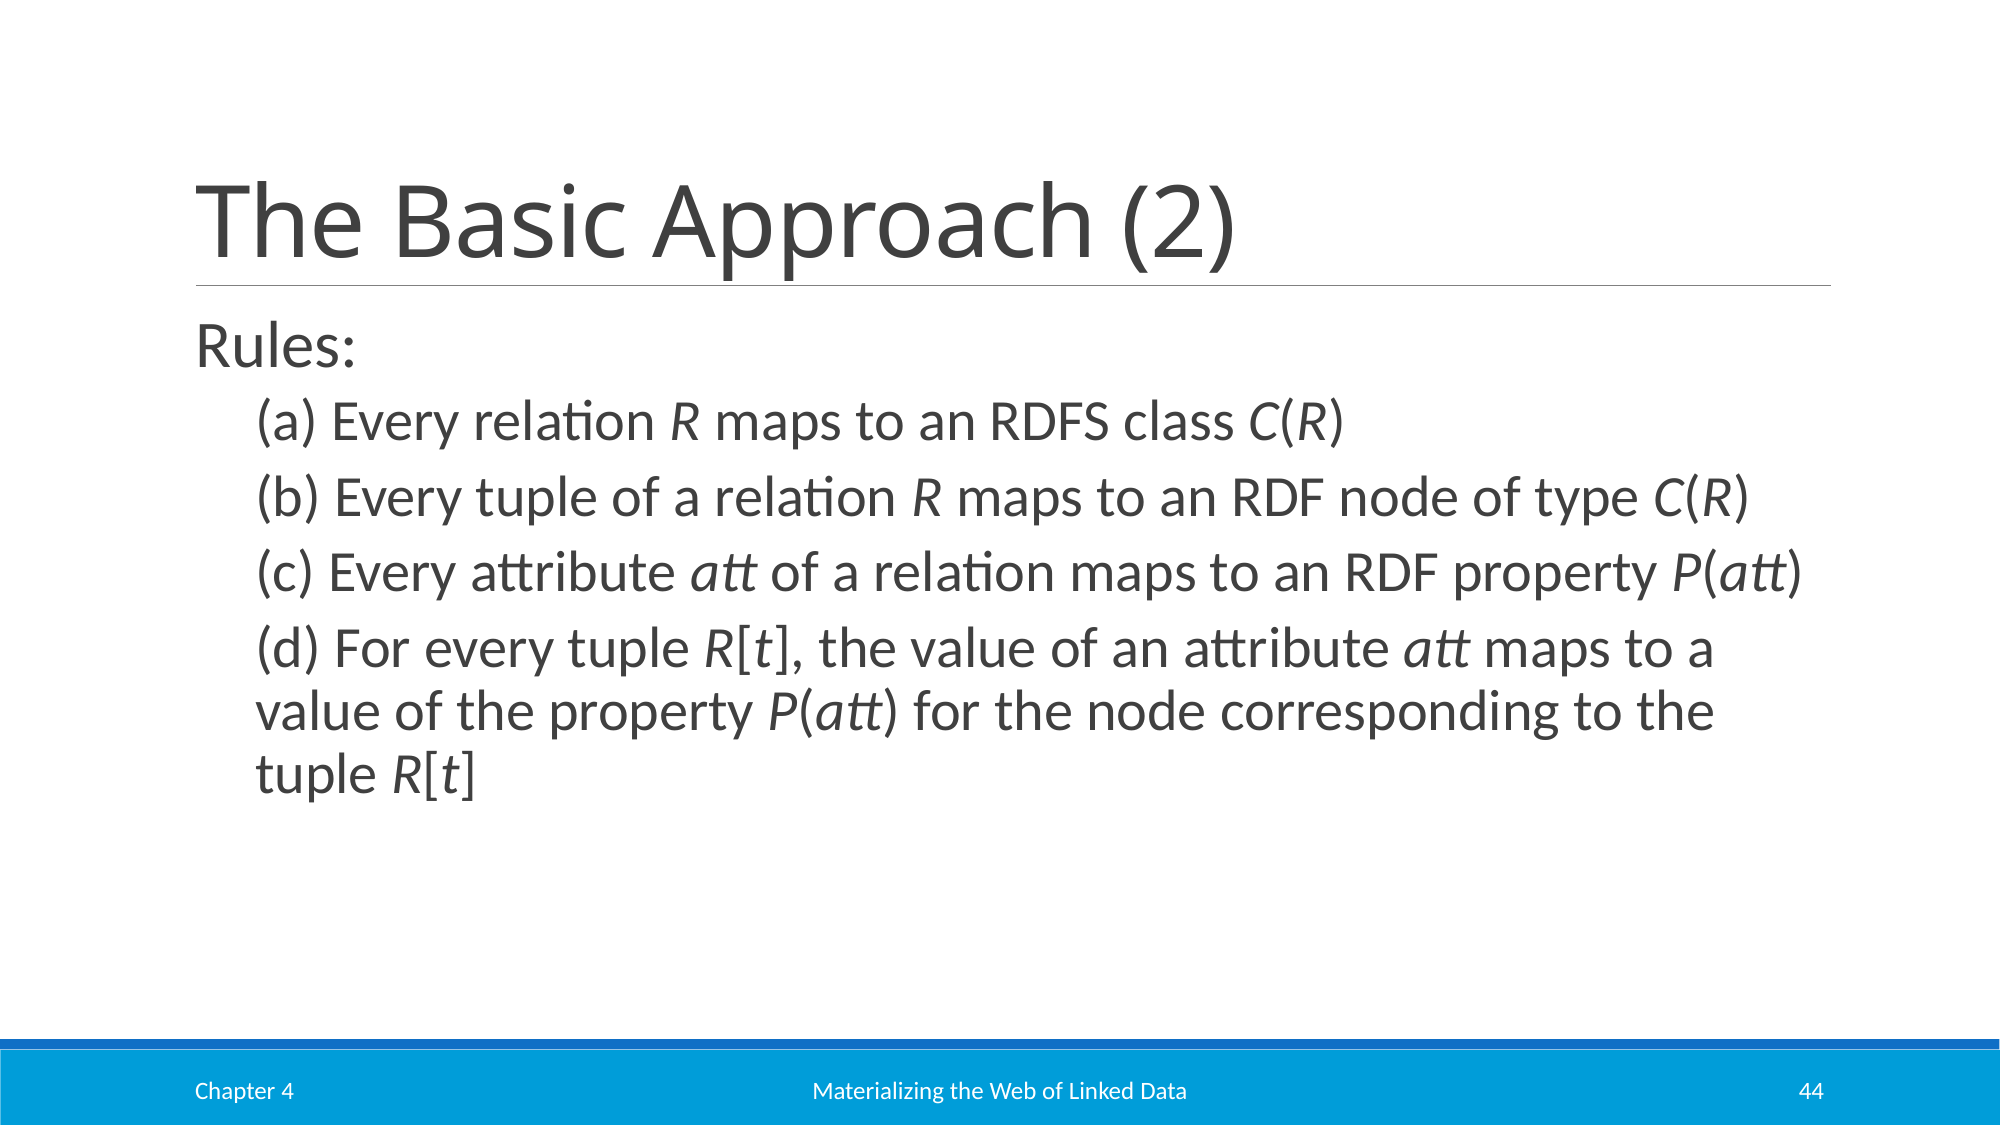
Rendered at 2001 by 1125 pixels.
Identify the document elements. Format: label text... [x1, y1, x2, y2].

title The Basic Approach (2) [180, 47, 1830, 285]
footer Materializing the Web of Linked Data [604, 1059, 1396, 1120]
list Rules: (a) Every relation R maps to an RDFS class C(R) (b) Every tuple of a relation R maps to an RDF node of type C(R) (c) Every attribute att of a relation maps to an RDF property P(att) (d) For every tuple R[t], the value of an attribute att maps to a value of the property P(att) for the node corresponding to the tuple R[t] [180, 302, 1830, 963]
slide_number 44 [1624, 1059, 1840, 1120]
slide_number Chapter 4 [180, 1059, 586, 1120]
